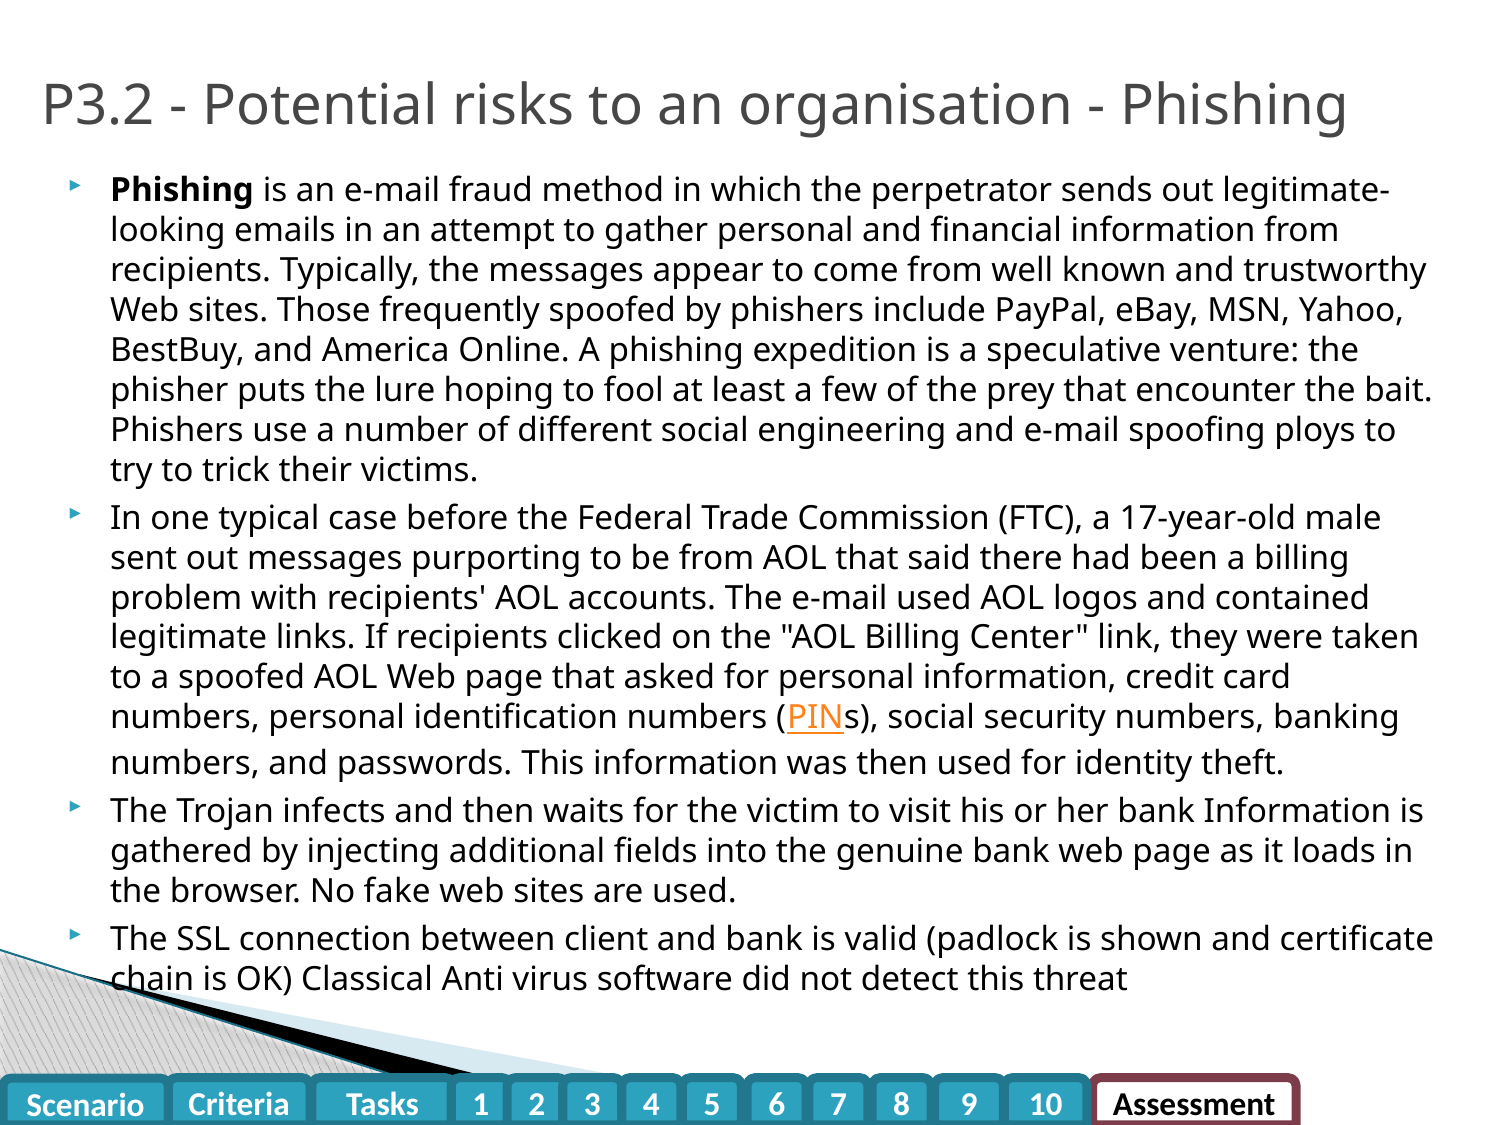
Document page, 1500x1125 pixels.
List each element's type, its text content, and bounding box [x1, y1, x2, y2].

text_box P3.2 - Potential risks to an organisation - Phishing [41, 30, 1459, 136]
list Phishing is an e-mail fraud method in which the perpetrator sends out legitimate-looking emails in an attempt to gather personal and financial information from recipients. Typically, the messages appear to come from well known and trustworthy Web sites. Those frequently spoofed by phishers include PayPal, eBay, MSN, Yahoo, BestBuy, and America Online. A phishing expedition is a speculative venture: the phisher puts the lure hoping to fool at least a few of the prey that encounter the bait. Phishers use a number of different social engineering and e-mail spoofing ploys to try to trick their victims. In one typical case before the Federal Trade Commission (FTC), a 17-year-old male sent out messages purporting to be from AOL that said there had been a billing problem with recipients' AOL accounts. The e-mail used AOL logos and contained legitimate links. If recipients clicked on the "AOL Billing Center" link, they were taken to a spoofed AOL Web page that asked for personal information, credit card numbers, personal identification numbers (PINs), social security numbers, banking numbers, and passwords. This information was then used for identity theft. The Trojan infects and then waits for the victim to visit his or her bank Information is gathered by injecting additional fields into the genuine bank web page as it loads in the browser. No fake web sites are used. The SSL connection between client and bank is valid (padlock is shown and certificate chain is OK) Classical Anti virus software did not detect this threat [35, 160, 1465, 903]
